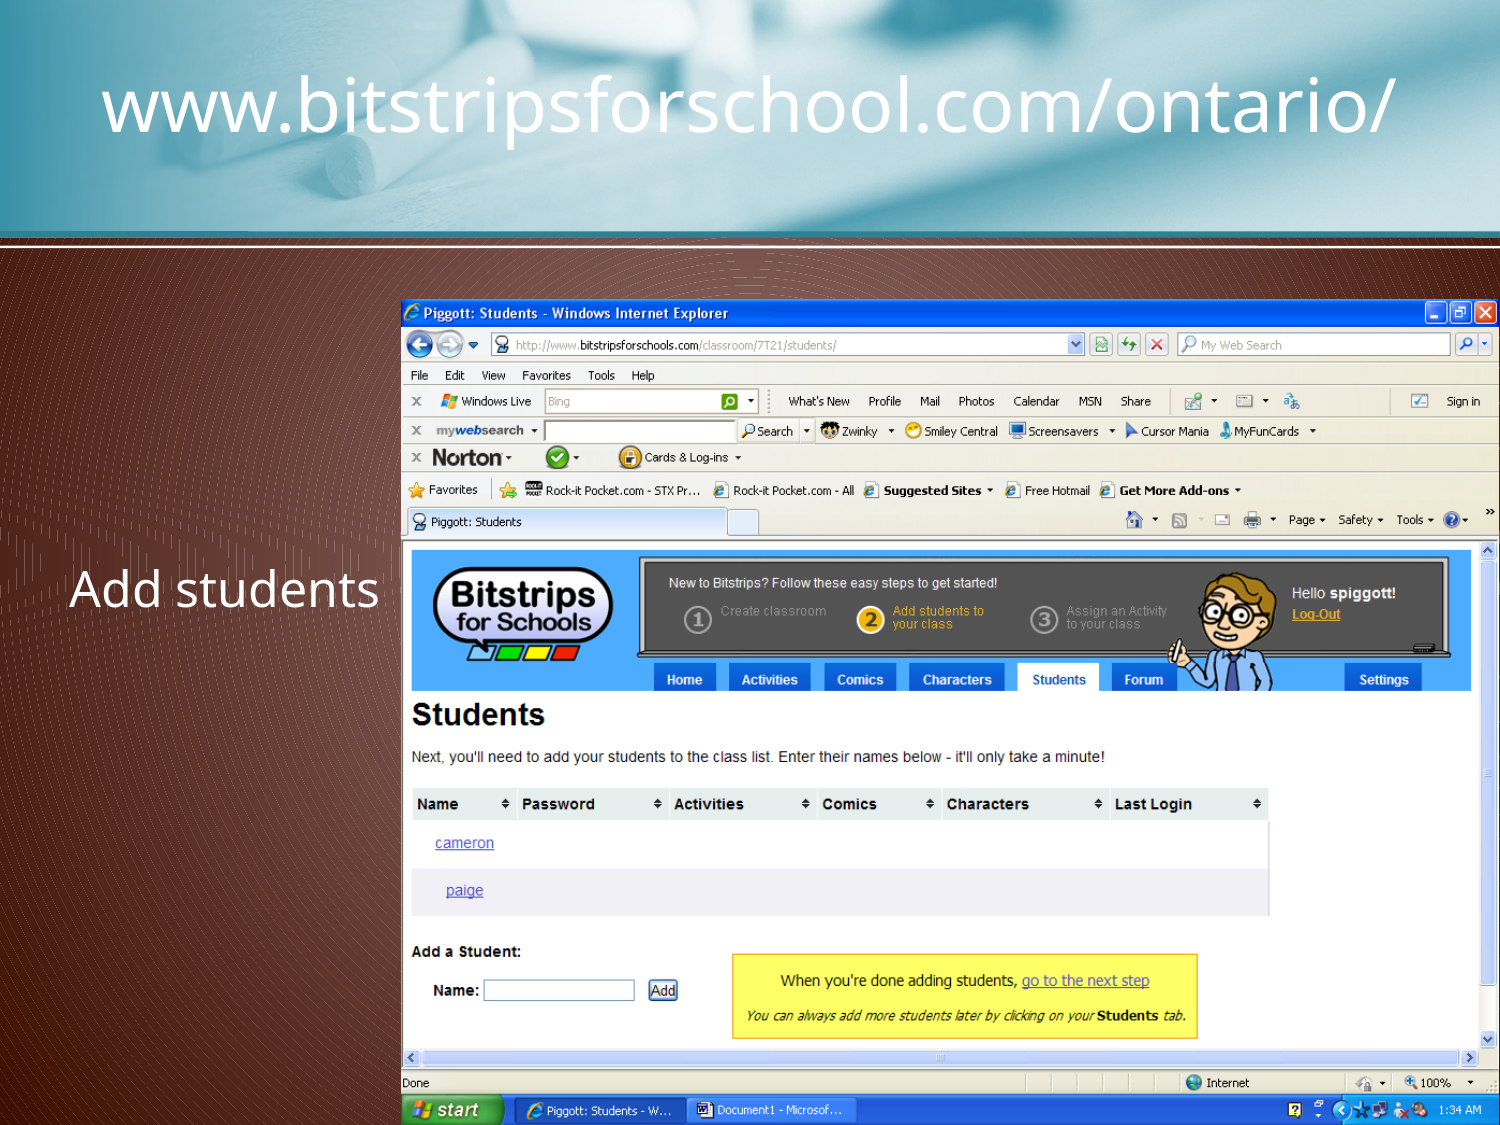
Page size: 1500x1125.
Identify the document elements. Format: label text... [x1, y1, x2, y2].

text_box www.bitstripsforschool.com/ontario/ [0, 50, 1500, 225]
text_box Add students [54, 549, 395, 625]
picture [401, 299, 1499, 1125]
